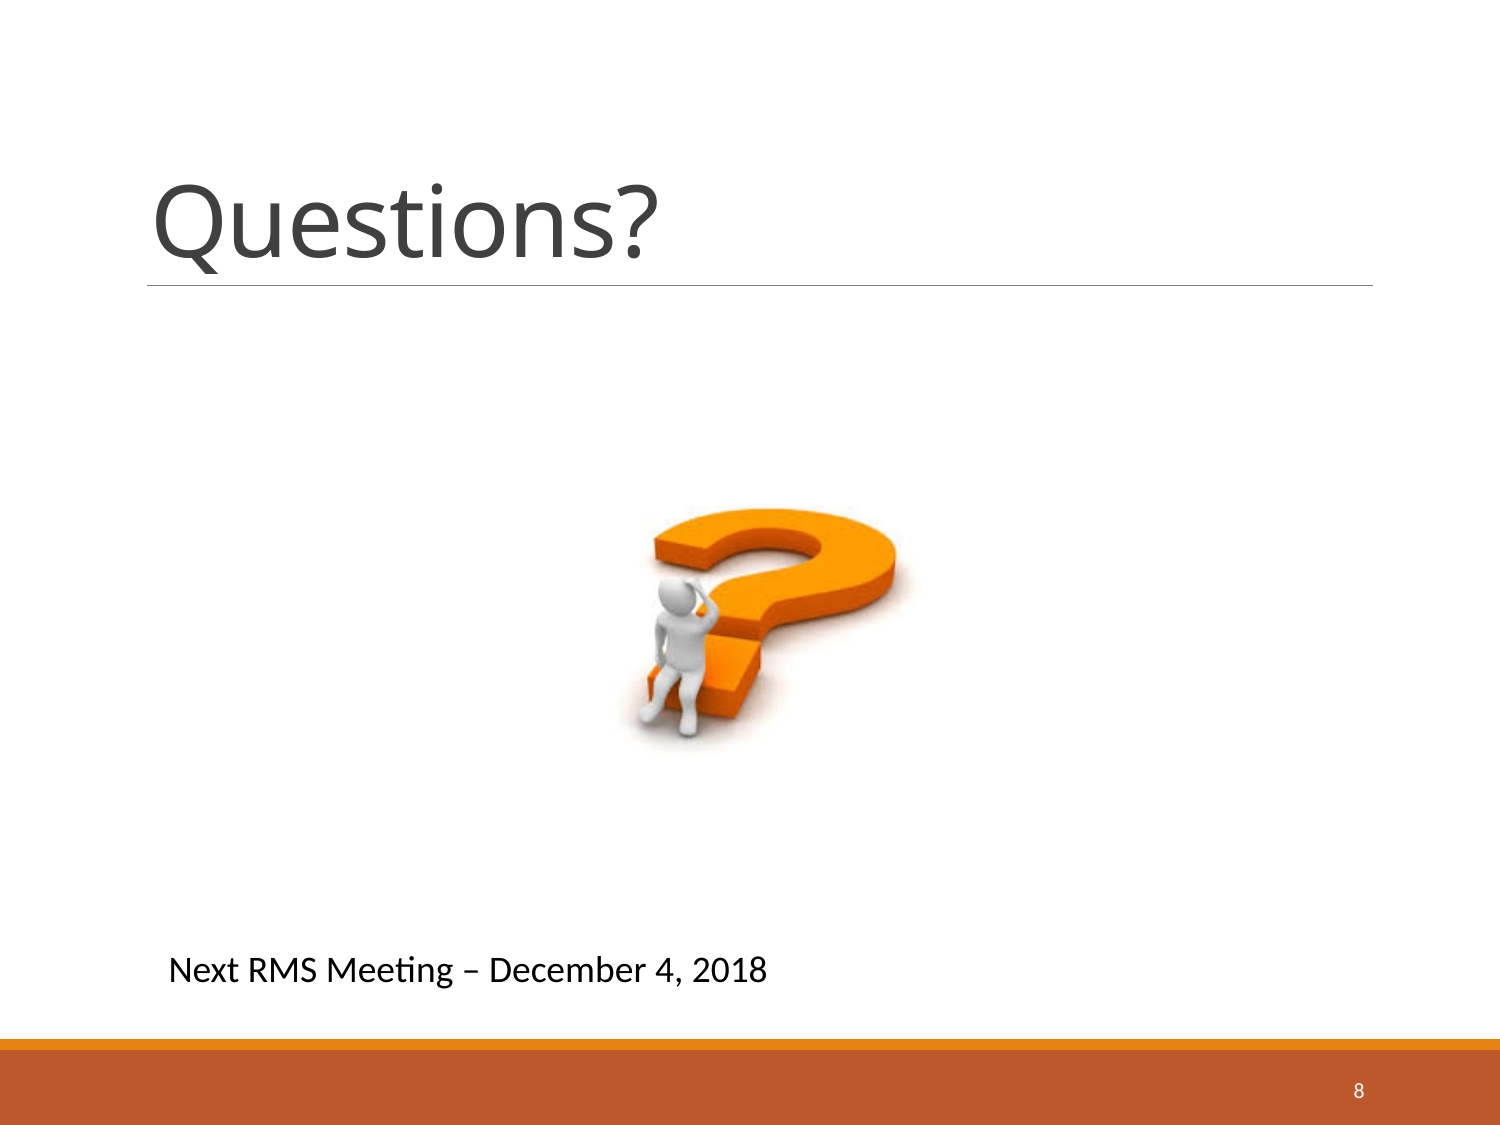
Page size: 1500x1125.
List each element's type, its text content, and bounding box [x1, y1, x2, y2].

text_box Next RMS Meeting – December 4, 2018 [153, 937, 784, 998]
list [577, 456, 930, 810]
slide_number 8 [1218, 1059, 1380, 1120]
title Questions? [135, 47, 1373, 285]
